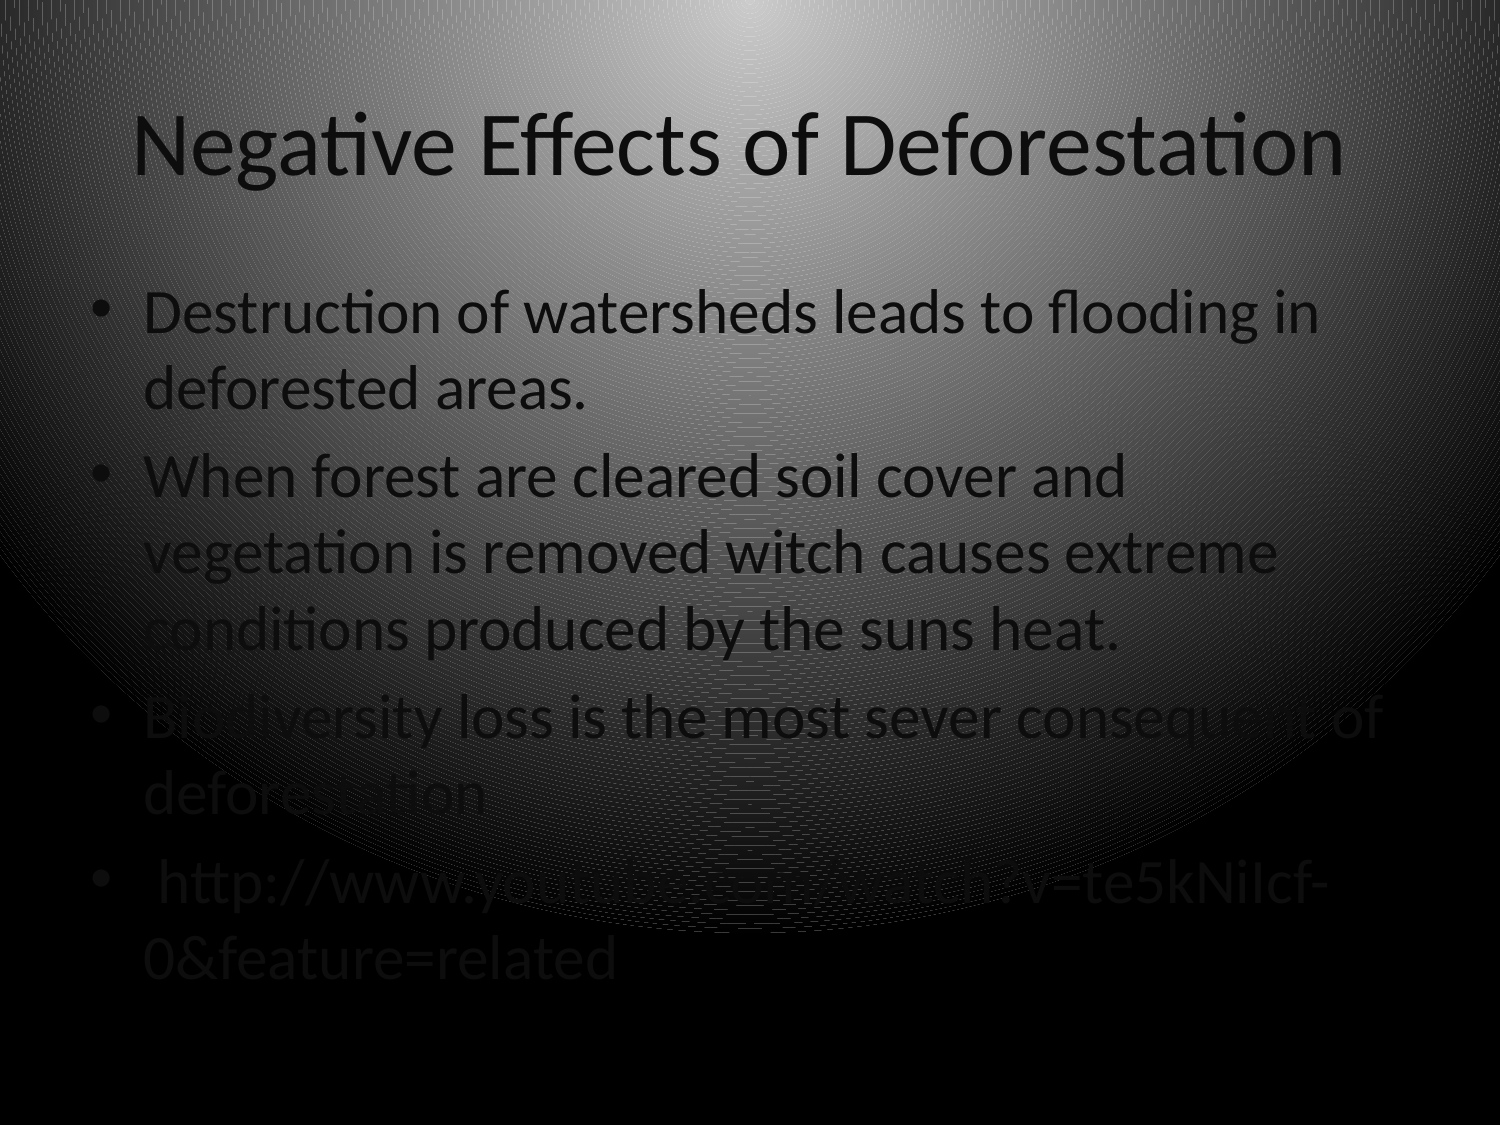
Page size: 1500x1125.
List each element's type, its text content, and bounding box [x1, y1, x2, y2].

title Negative Effects of Deforestation [74, 44, 1426, 233]
list Destruction of watersheds leads to flooding in deforested areas. When forest are cleared soil cover and vegetation is removed witch causes extreme conditions produced by the suns heat. Biodiversity loss is the most sever consequent of deforestation http://www.youtube.com/watch?v=te5kNiIcf-0&feature=related [74, 262, 1426, 1006]
